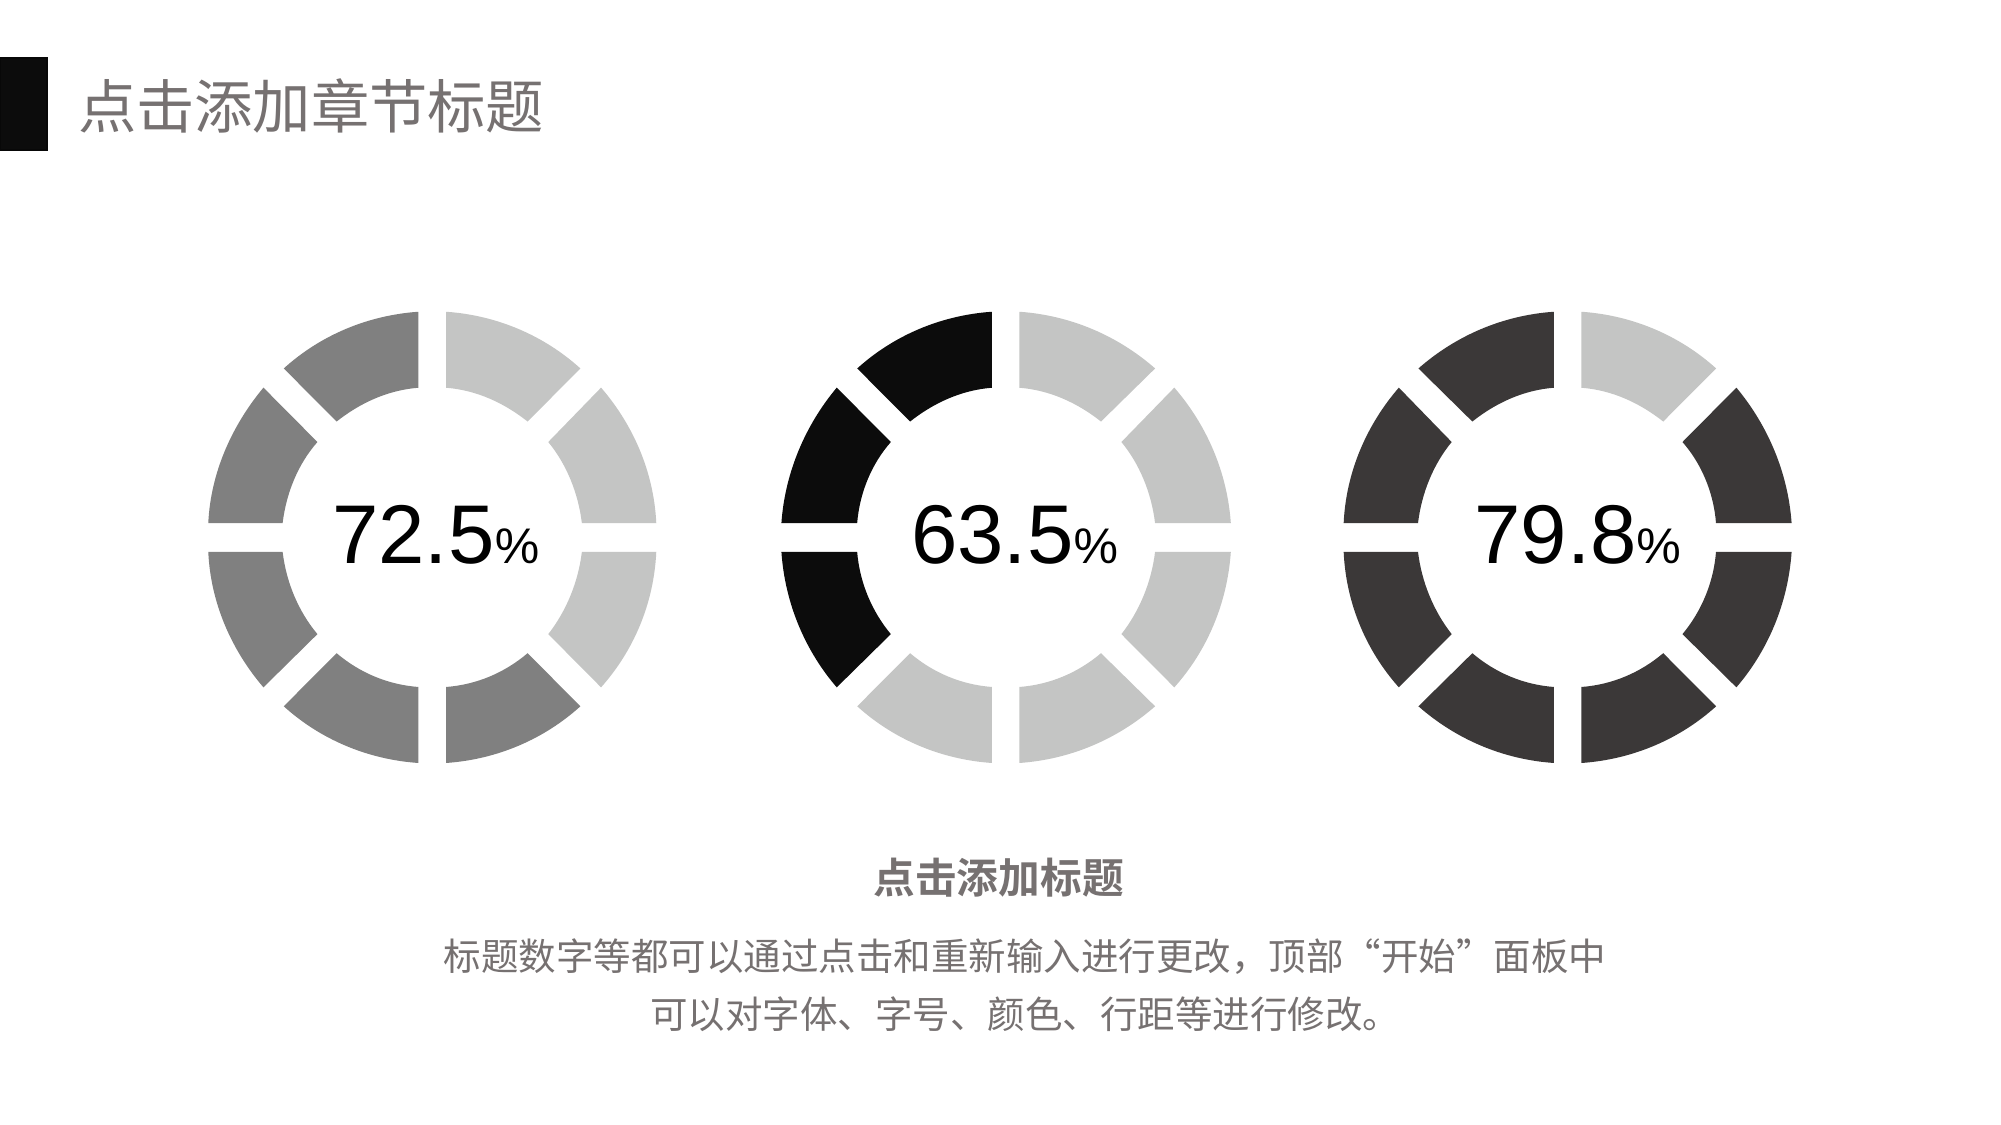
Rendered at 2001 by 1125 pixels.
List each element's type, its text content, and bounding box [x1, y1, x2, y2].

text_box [781, 311, 1231, 764]
text_box 点击添加章节标题 [63, 63, 560, 148]
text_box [1343, 311, 1792, 764]
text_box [208, 311, 657, 764]
text_box [0, 57, 48, 151]
text_box 标题数字等都可以通过点击和重新输入进行更改，顶部“开始”面板中可以对字体、字号、颜色、行距等进行修改。 [421, 911, 1630, 1044]
text_box 点击添加标题 [858, 844, 1139, 910]
